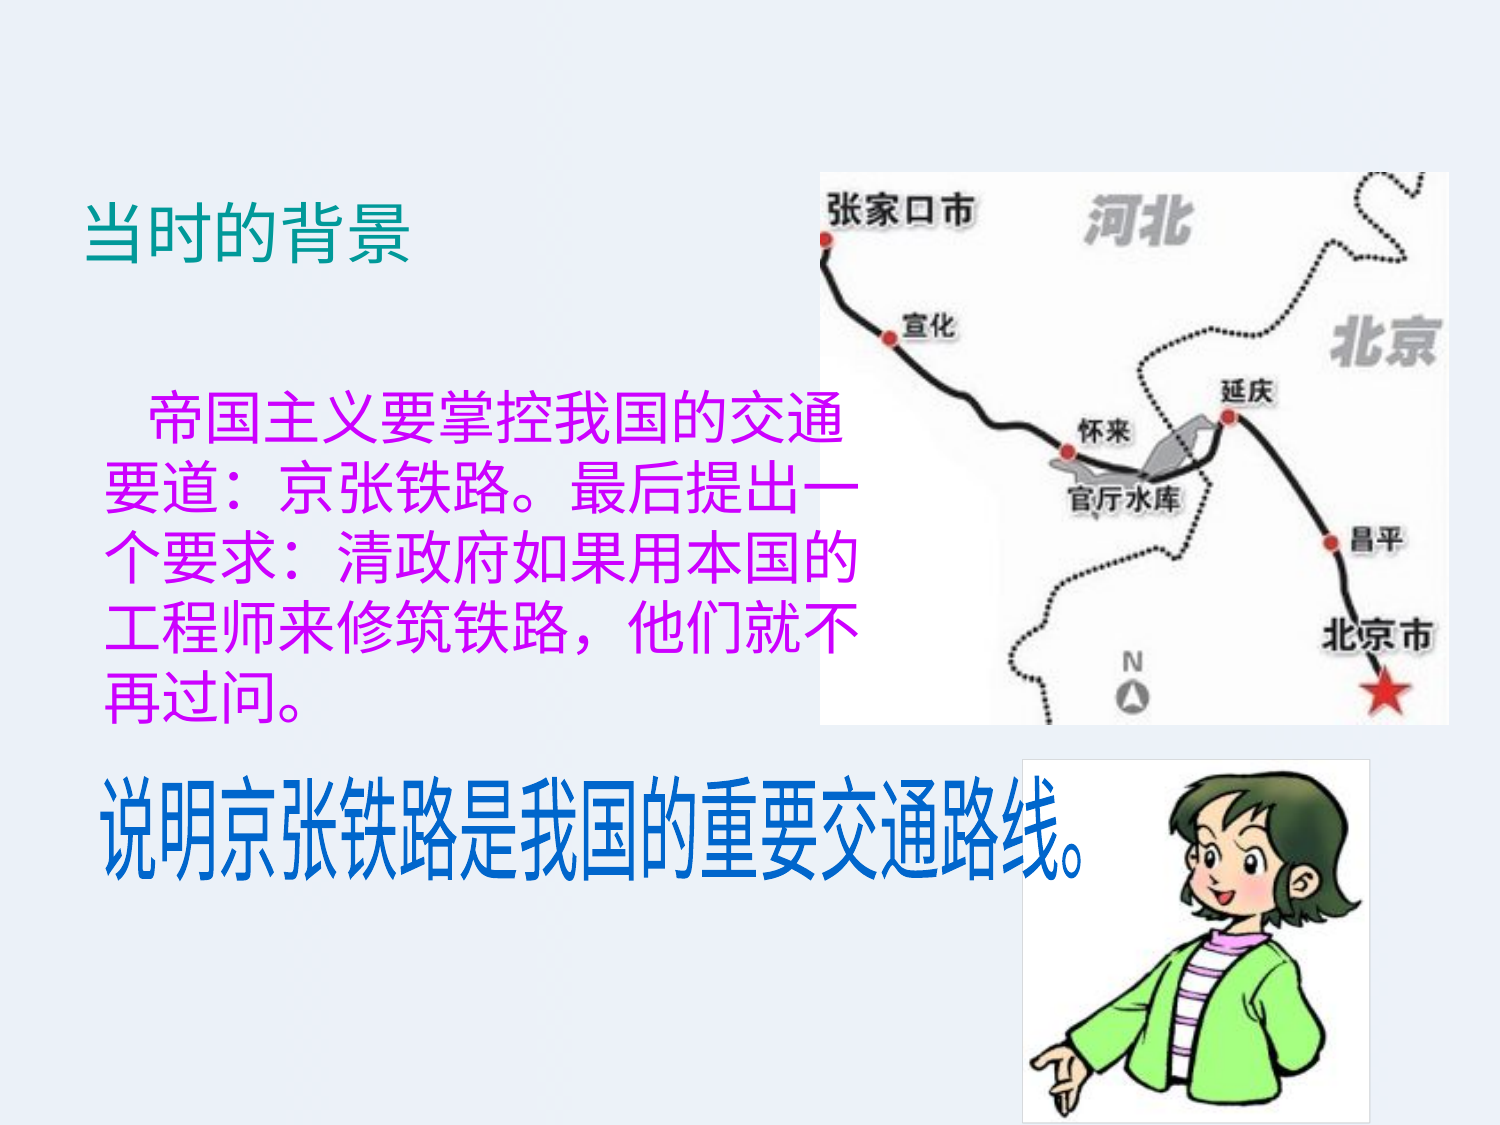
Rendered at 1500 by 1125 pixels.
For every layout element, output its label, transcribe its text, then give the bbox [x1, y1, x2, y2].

text_box 帝国主义要掌控我国的交通要道：京张铁路。最后提出一个要求：清政府如果用本国的工程师来修筑铁路，他们就不再过问。 [88, 373, 886, 739]
picture [0, 0, 1500, 1125]
text_box 当时的背景 [64, 184, 750, 280]
